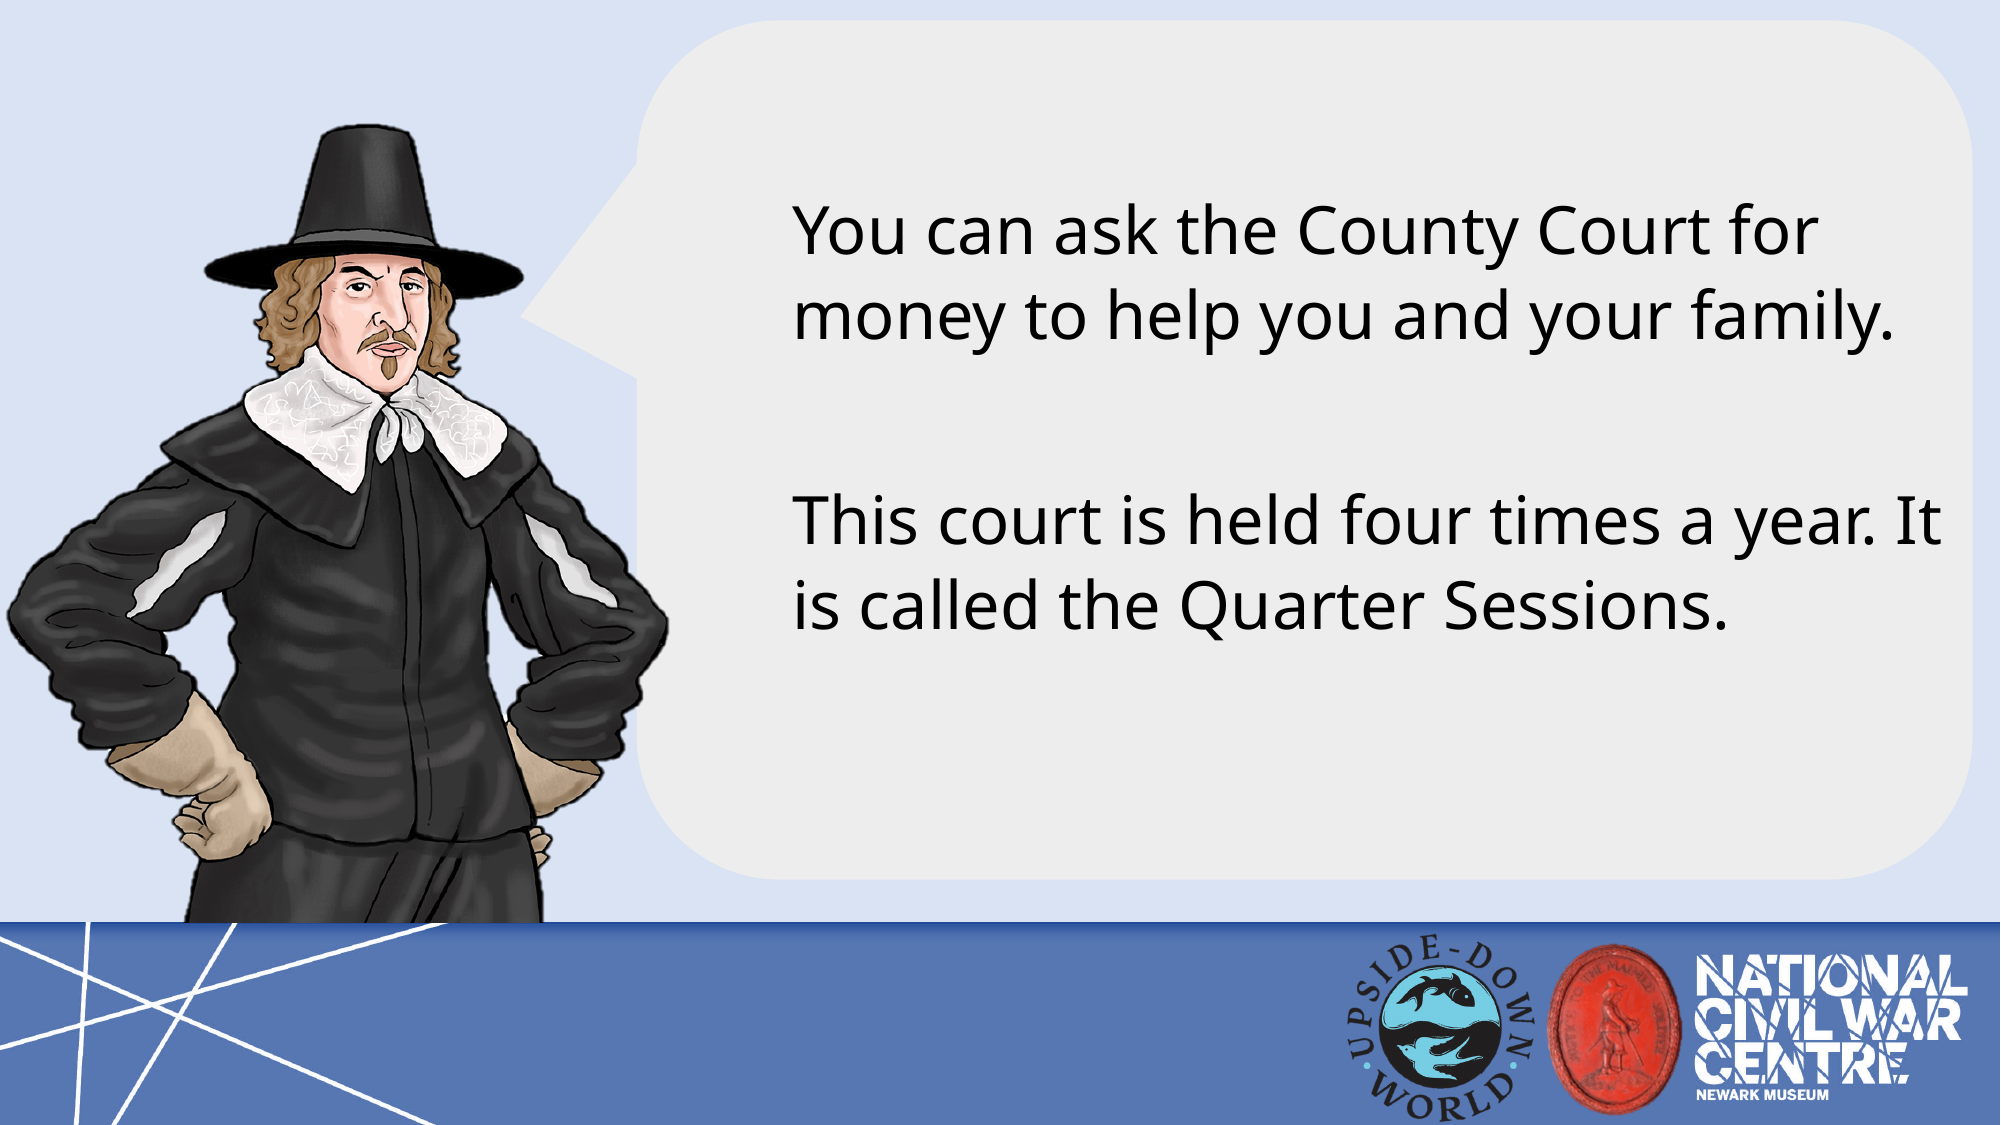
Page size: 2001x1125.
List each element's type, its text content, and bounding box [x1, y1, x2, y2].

text_box [649, 19, 1958, 881]
picture [0, 102, 2000, 1125]
text_box You can ask the County Court for money to help you and your family. This court is held four times a year. It is called the Quarter Sessions. [777, 98, 1973, 917]
